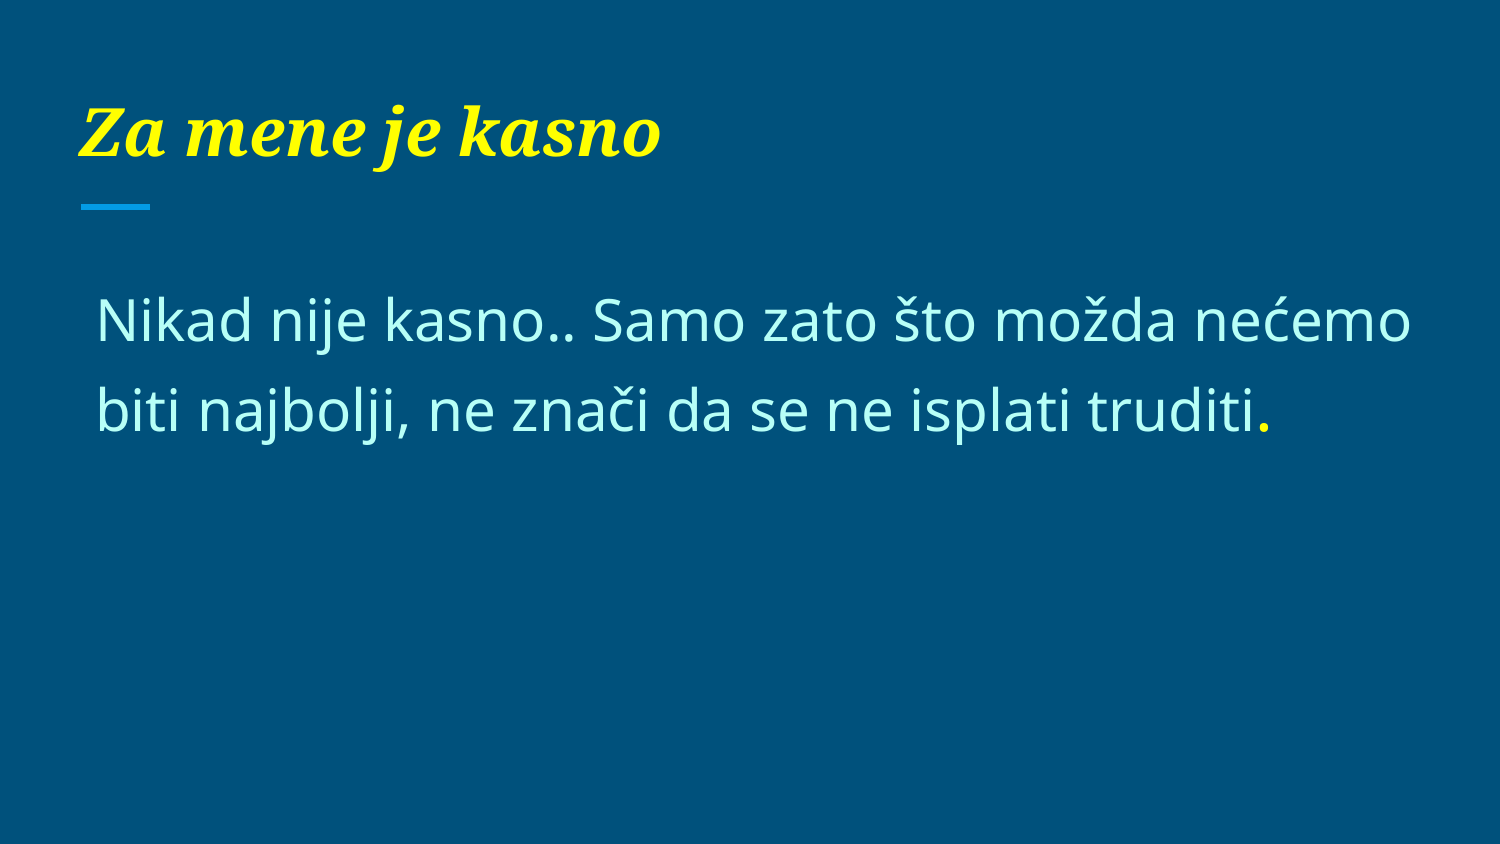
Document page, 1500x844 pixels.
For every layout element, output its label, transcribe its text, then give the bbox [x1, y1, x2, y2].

list Nikad nije kasno.. Samo zato što možda nećemo biti najbolji, ne znači da se ne isplati truditi. [80, 257, 1478, 819]
title Za mene je kasno [63, 75, 1437, 188]
